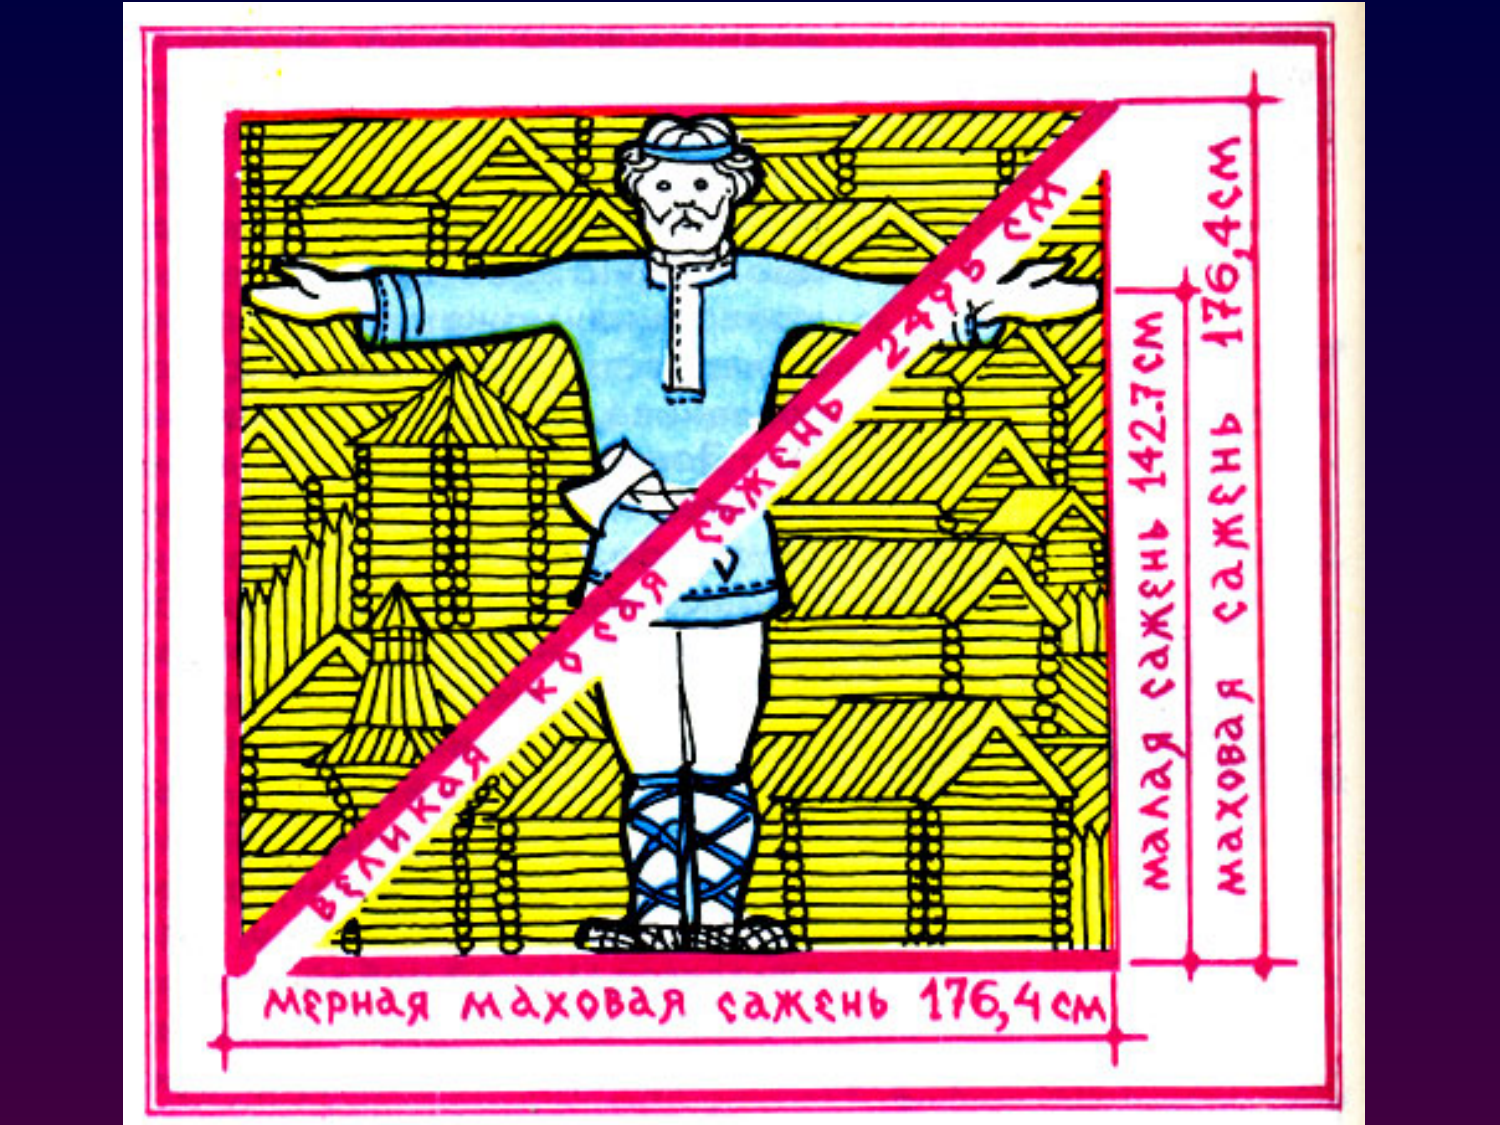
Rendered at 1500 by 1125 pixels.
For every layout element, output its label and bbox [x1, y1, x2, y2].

picture [123, 2, 1365, 1125]
